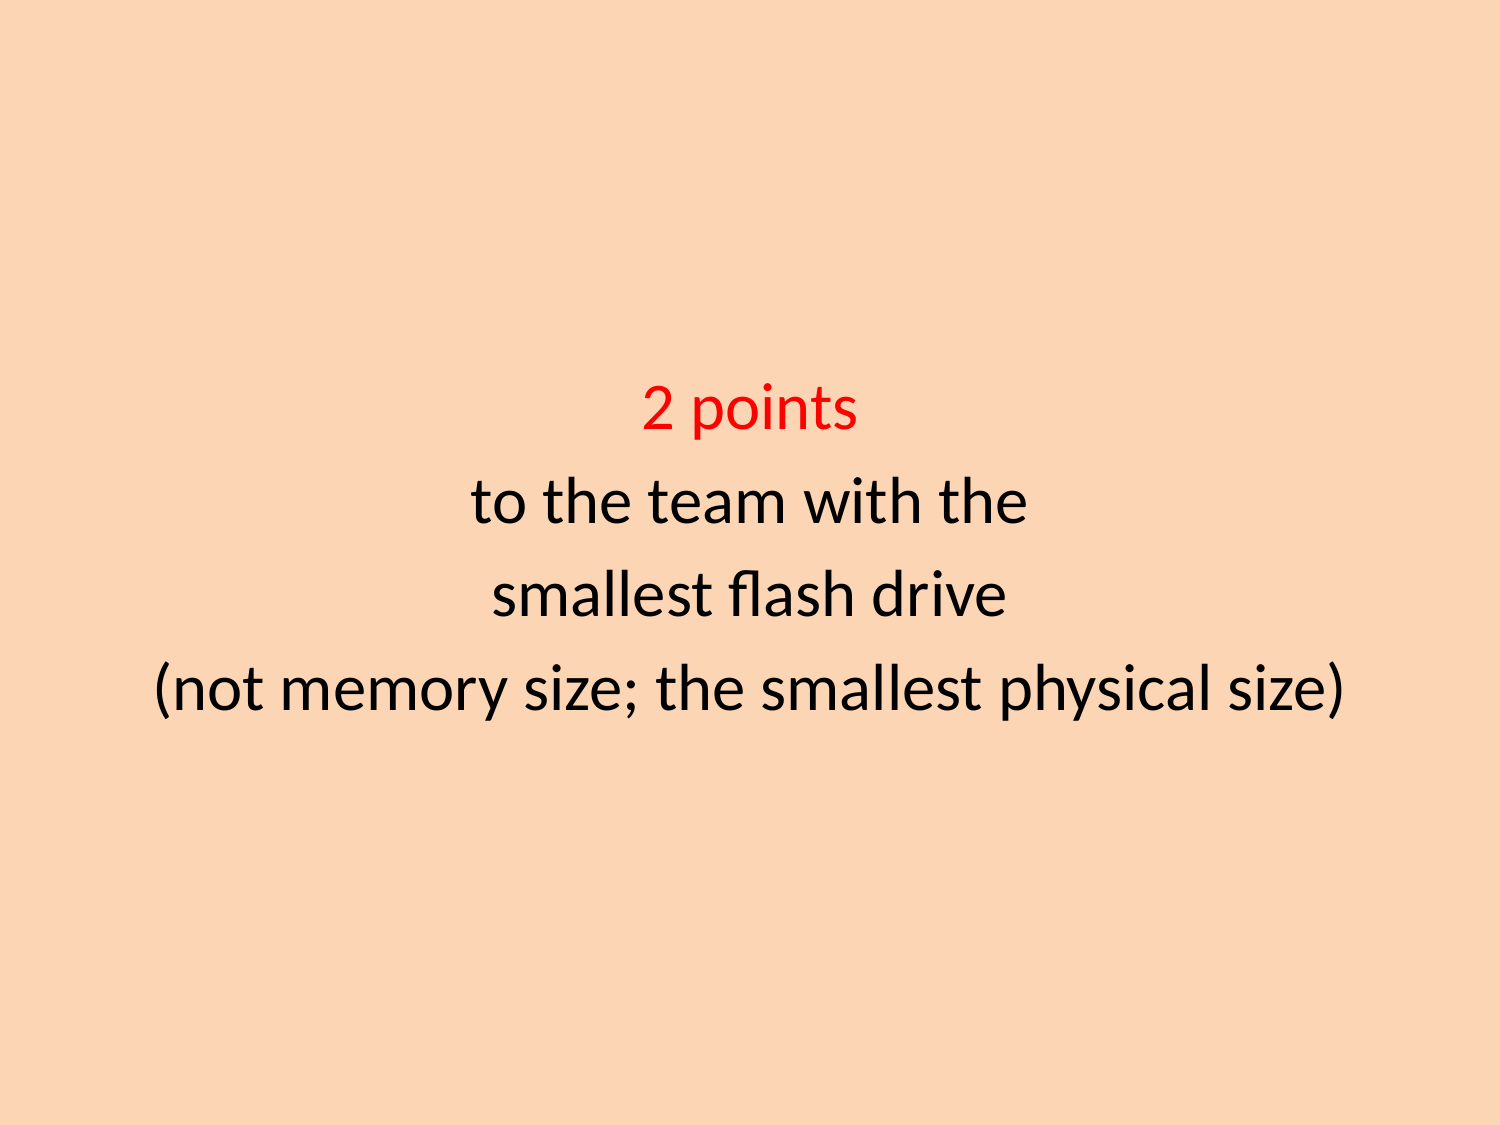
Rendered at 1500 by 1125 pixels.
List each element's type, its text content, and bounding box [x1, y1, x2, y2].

list 2 points to the team with the smallest flash drive (not memory size; the smallest physical size) [75, 262, 1425, 1005]
